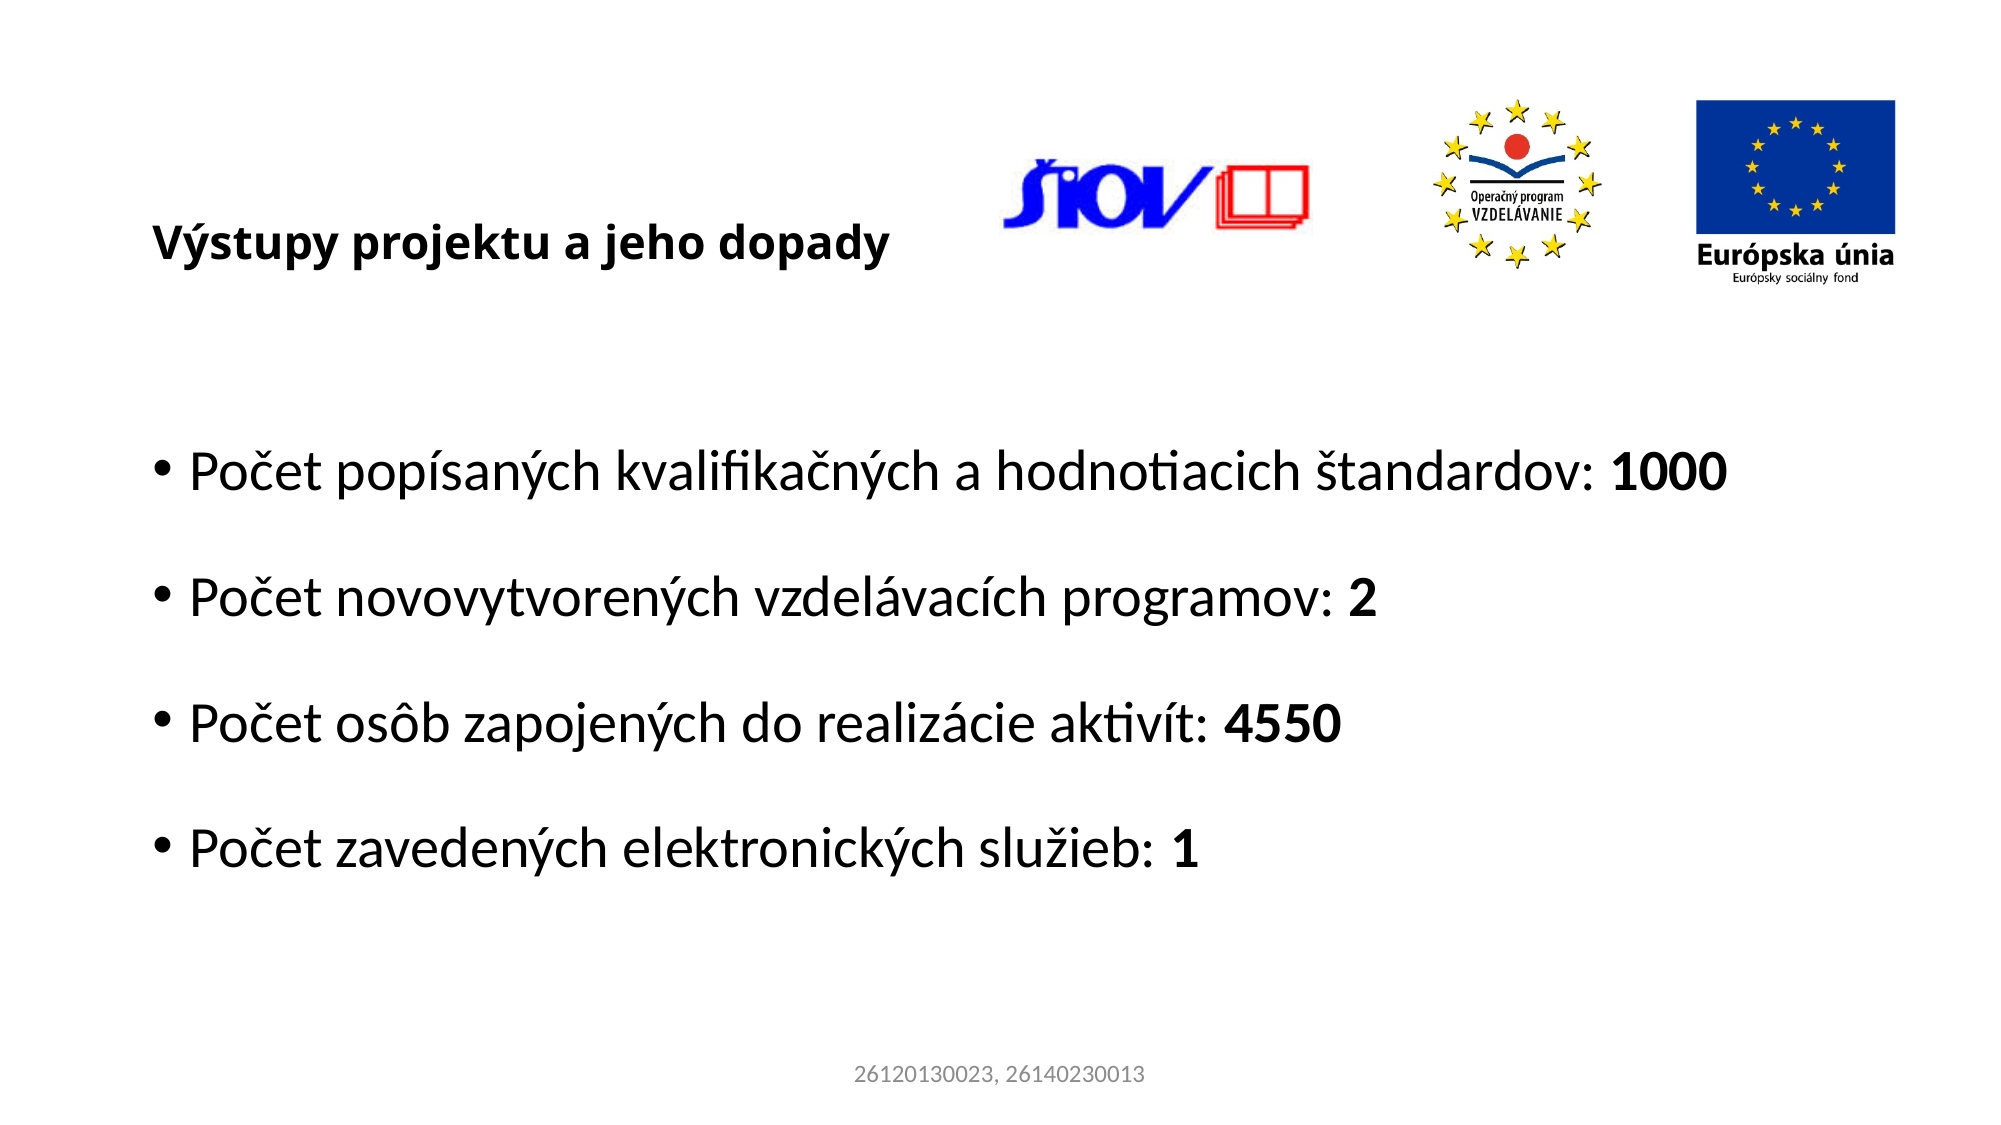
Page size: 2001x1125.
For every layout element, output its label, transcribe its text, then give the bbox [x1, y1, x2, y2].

picture [1692, 96, 1899, 289]
list Počet popísaných kvalifikačných a hodnotiacich štandardov: 1000 Počet novovytvorených vzdelávacích programov: 2 Počet osôb zapojených do realizácie aktivít: 4550 Počet zavedených elektronických služieb: 1 [137, 299, 1863, 1014]
title Výstupy projektu a jeho dopady [137, 59, 1863, 278]
footer 26120130023, 26140230013 [662, 1042, 1338, 1103]
picture [1432, 98, 1603, 269]
picture [999, 109, 1313, 276]
